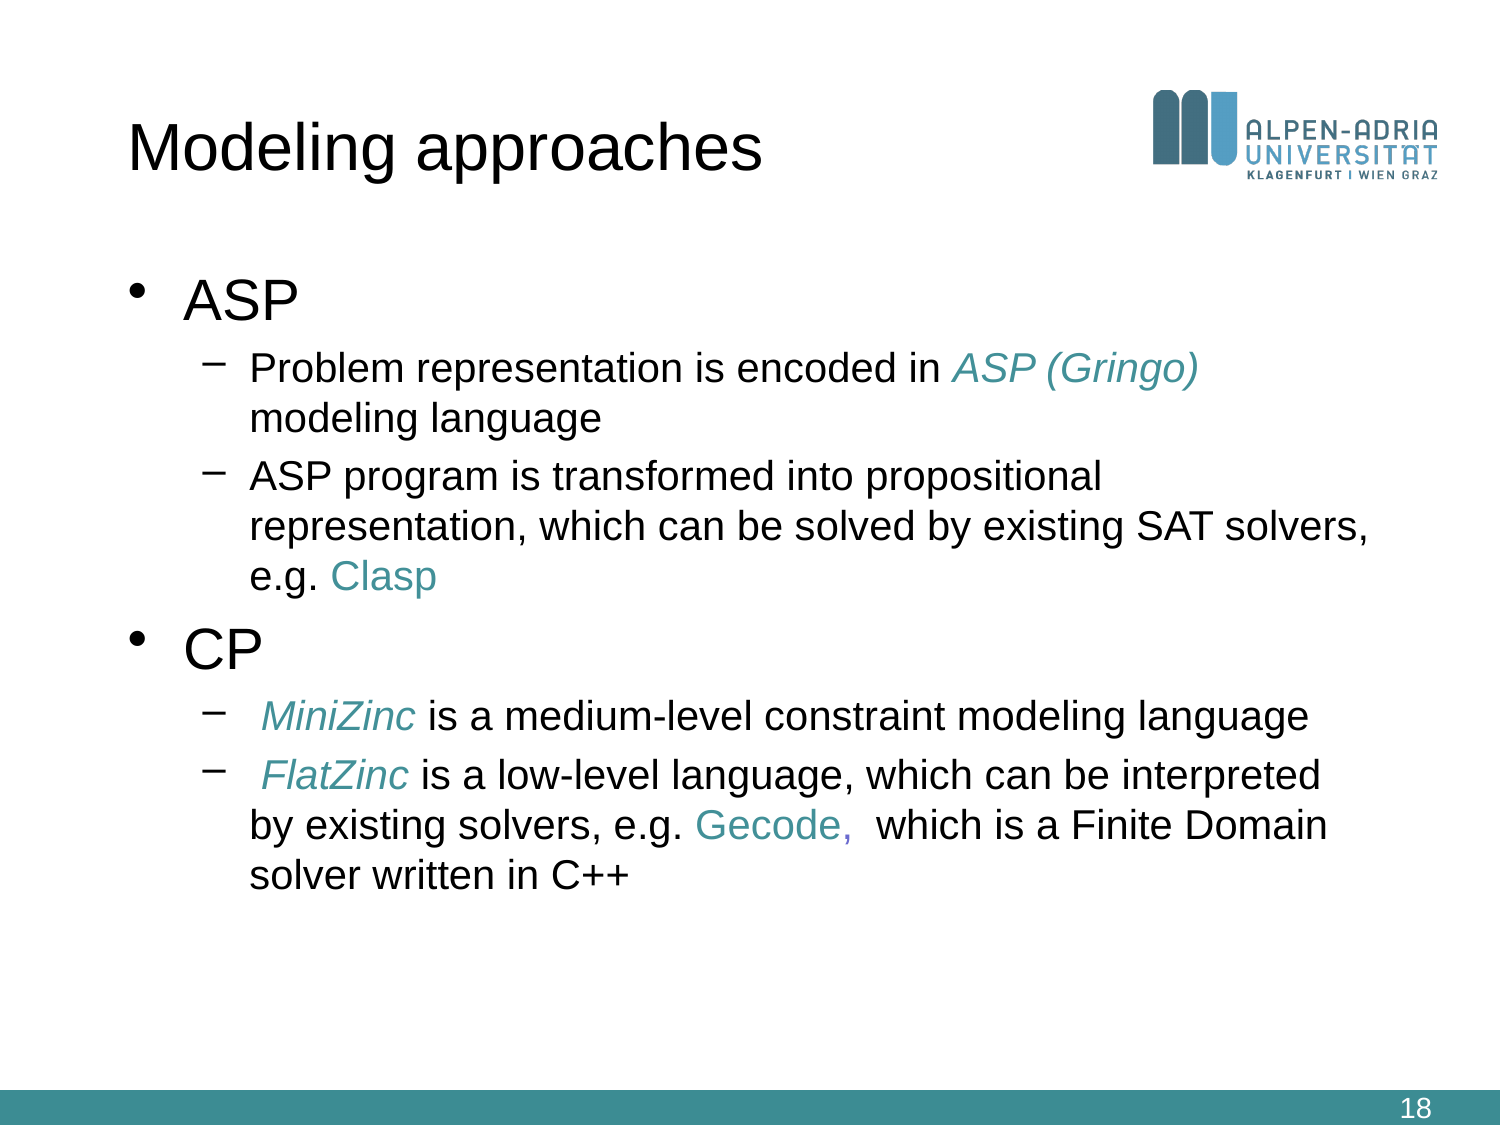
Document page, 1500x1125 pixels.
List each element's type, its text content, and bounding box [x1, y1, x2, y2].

picture [1136, 90, 1456, 196]
list ASP Problem representation is encoded in ASP (Gringo) modeling language ASP program is transformed into propositional representation, which can be solved by existing SAT solvers, e.g. Clasp CP MiniZinc is a medium-level constraint modeling language FlatZinc is a low-level language, which can be interpreted by existing solvers, e.g. Gecode, which is a Finite Domain solver written in C++ [112, 254, 1388, 1024]
title Modeling approaches [112, 91, 1128, 197]
slide_number 18 [1352, 1082, 1447, 1123]
